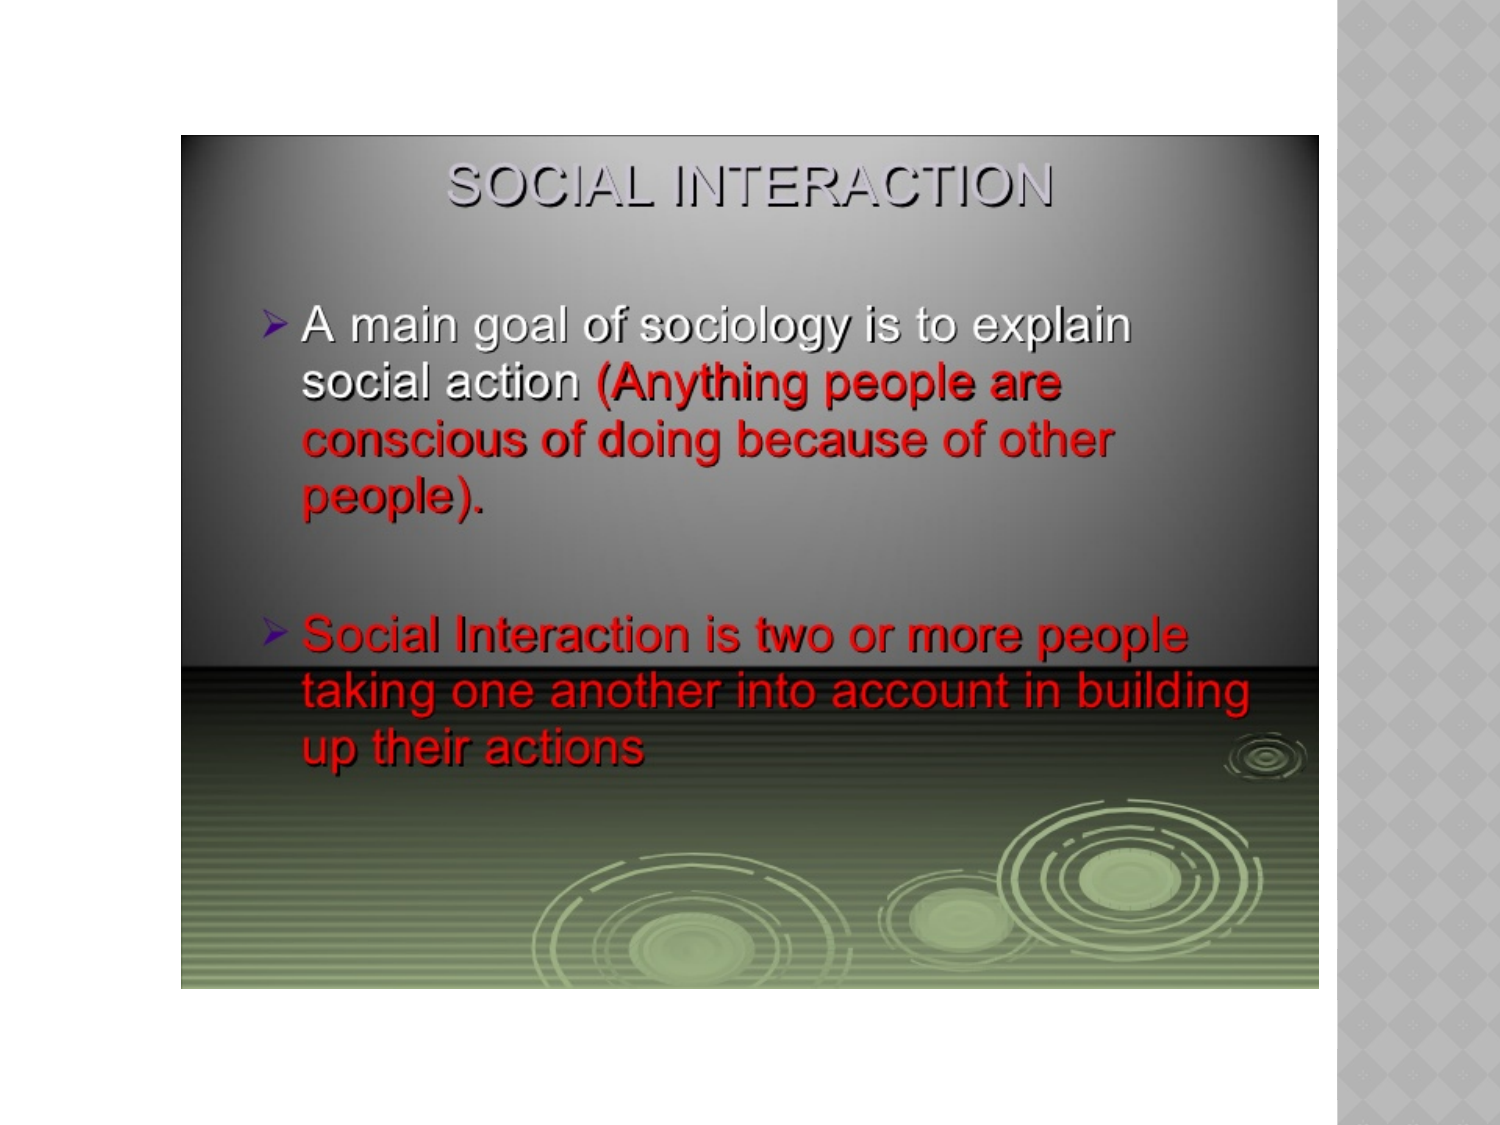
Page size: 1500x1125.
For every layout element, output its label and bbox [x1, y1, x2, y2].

picture [180, 135, 1320, 990]
